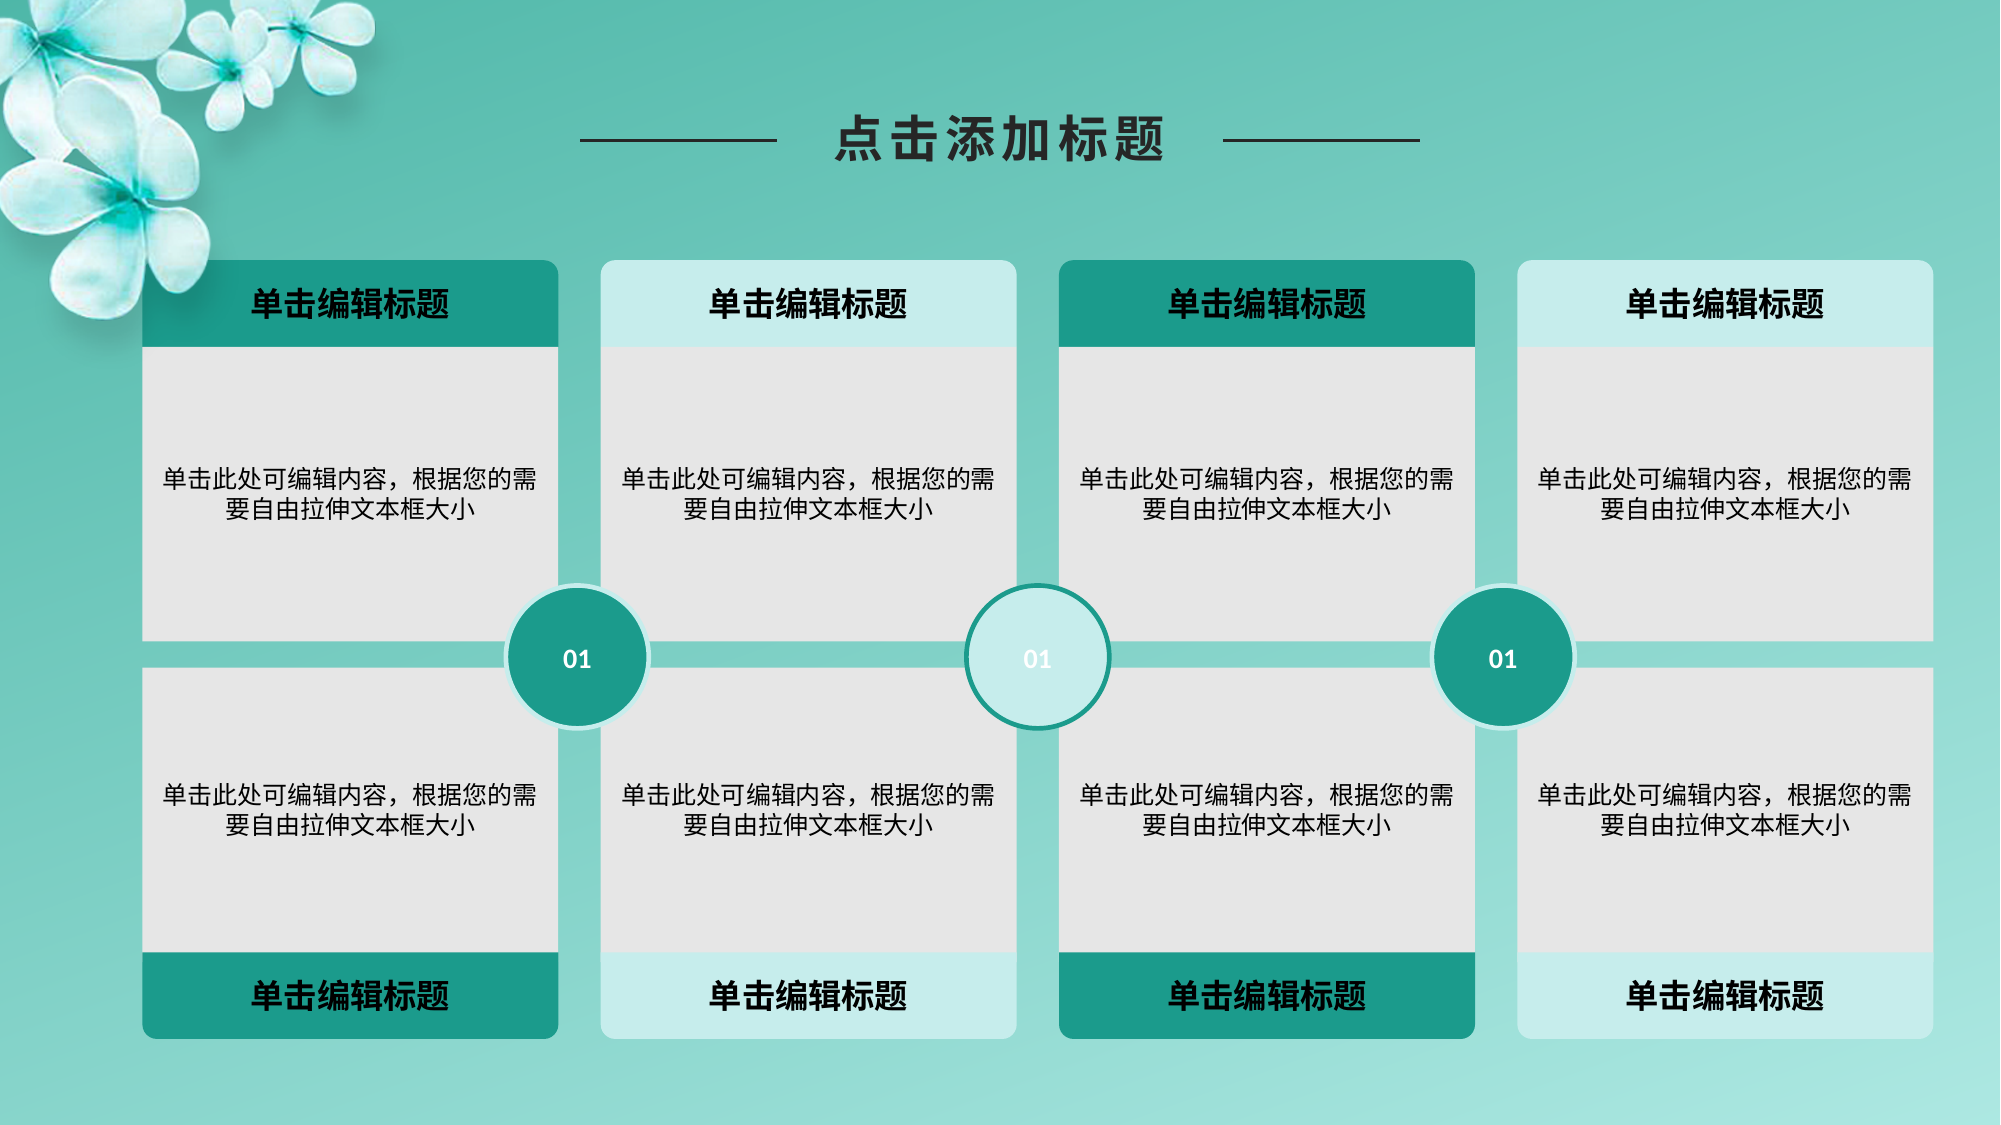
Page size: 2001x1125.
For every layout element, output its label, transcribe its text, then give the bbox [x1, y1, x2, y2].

text_box 单击编辑标题 [1154, 975, 1380, 1016]
picture [0, 0, 404, 372]
text_box [1058, 346, 1475, 642]
text_box 单击此处可编辑内容，根据您的需要自由拉伸文本框大小 [617, 463, 1001, 524]
text_box [1058, 260, 1475, 346]
text_box [1517, 667, 1934, 952]
text_box [600, 952, 1017, 1040]
text_box 单击此处可编辑内容，根据您的需要自由拉伸文本框大小 [1075, 779, 1459, 840]
text_box [1517, 260, 1934, 346]
text_box [142, 667, 559, 952]
text_box 单击编辑标题 [695, 975, 922, 1016]
text_box 单击编辑标题 [237, 975, 464, 1016]
text_box [600, 346, 1017, 642]
text_box 单击此处可编辑内容，根据您的需要自由拉伸文本框大小 [158, 463, 542, 524]
text_box 单击编辑标题 [1612, 283, 1839, 324]
text_box 单击此处可编辑内容，根据您的需要自由拉伸文本框大小 [1533, 779, 1917, 840]
text_box [142, 952, 559, 1040]
text_box [142, 346, 559, 642]
text_box [1517, 952, 1934, 1040]
text_box 单击编辑标题 [695, 283, 922, 324]
text_box [1059, 952, 1476, 1040]
text_box 01 [1431, 585, 1575, 729]
text_box [600, 260, 1017, 346]
text_box 单击编辑标题 [1612, 975, 1839, 1016]
text_box 单击此处可编辑内容，根据您的需要自由拉伸文本框大小 [1533, 463, 1917, 524]
text_box 单击此处可编辑内容，根据您的需要自由拉伸文本框大小 [617, 779, 1001, 840]
text_box 单击此处可编辑内容，根据您的需要自由拉伸文本框大小 [1075, 463, 1459, 524]
text_box 01 [966, 585, 1110, 729]
text_box 单击编辑标题 [1154, 283, 1380, 324]
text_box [580, 100, 1420, 177]
text_box [408, 260, 559, 346]
text_box 单击此处可编辑内容，根据您的需要自由拉伸文本框大小 [158, 779, 542, 840]
text_box 单击编辑标题 [408, 283, 464, 324]
text_box [1517, 346, 1934, 642]
text_box 01 [505, 585, 649, 729]
text_box [1058, 667, 1475, 963]
text_box [600, 667, 1017, 952]
